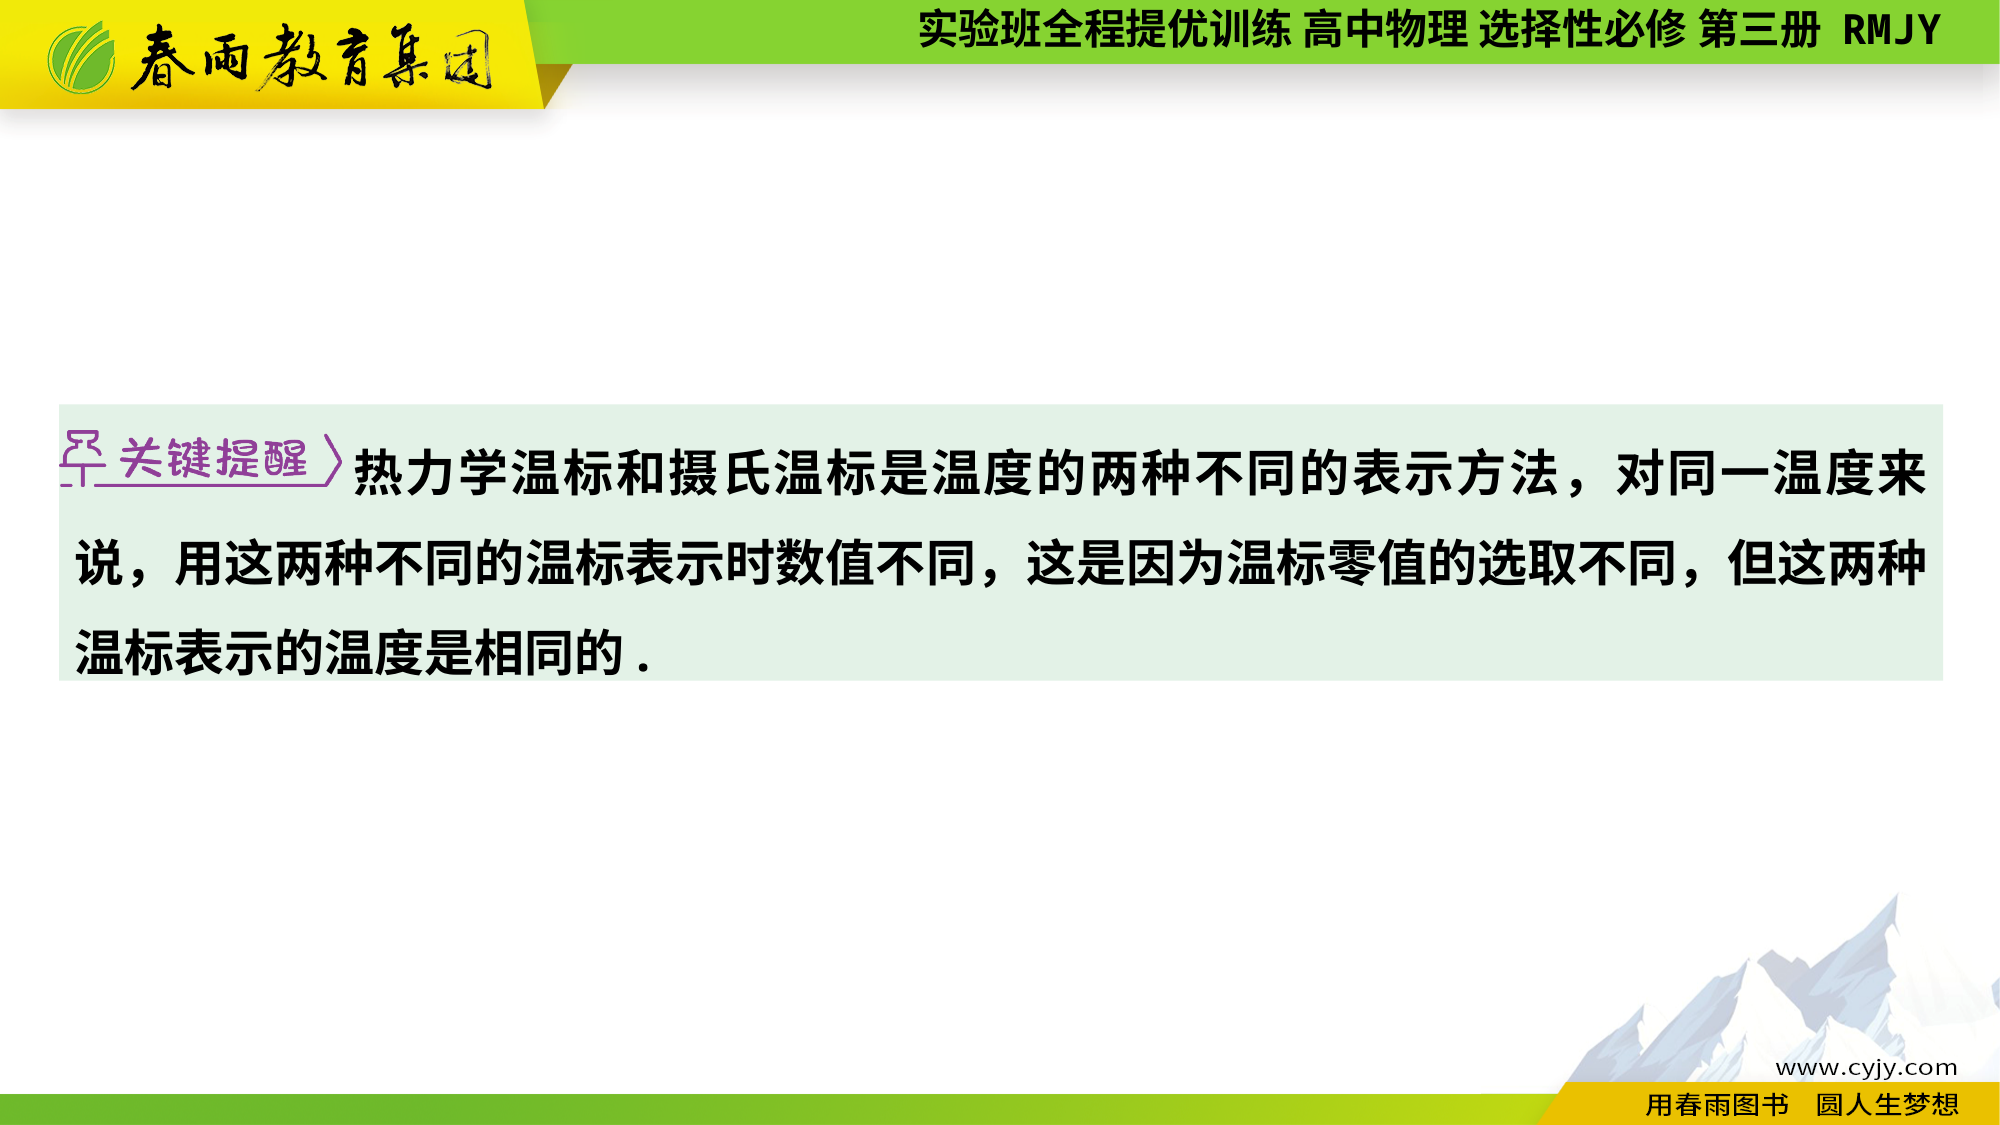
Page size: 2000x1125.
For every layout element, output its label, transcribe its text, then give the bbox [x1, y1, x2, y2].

list 热力学温标和摄氏温标是温度的两种不同的表示方法，对同一温度来说，用这两种不同的温标表示时数值不同，这是因为温标零值的选取不同，但这两种温标表示的温度是相同的. [59, 404, 1944, 681]
picture [0, 0, 2000, 1125]
